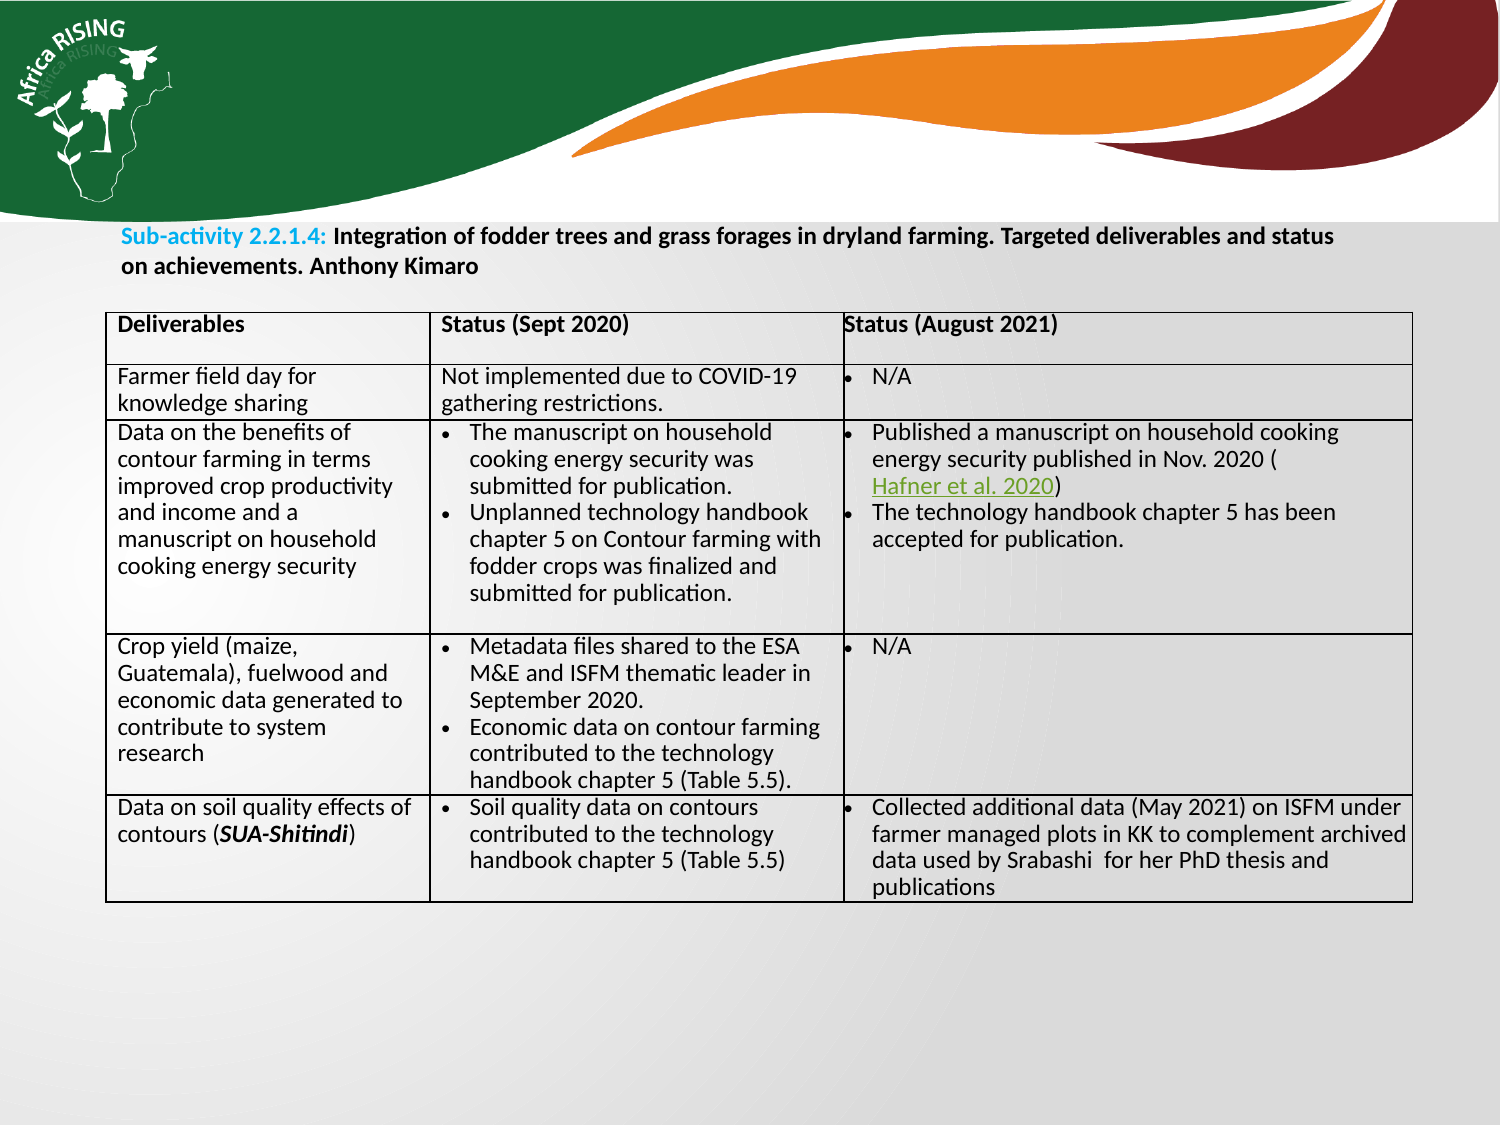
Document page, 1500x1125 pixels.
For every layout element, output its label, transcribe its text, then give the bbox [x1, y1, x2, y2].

picture [0, 0, 1499, 222]
table_header Status (Sept 2020) [431, 313, 843, 364]
table_cell Soil quality data on contours contributed to the technology handbook chapter 5 (Table 5.5) [431, 796, 843, 901]
table_cell Collected additional data (May 2021) on ISFM under farmer managed plots in KK to complement archived data used by Srabashi for her PhD thesis and publications [845, 796, 1412, 901]
table_header Status (August 2021) [845, 313, 1412, 364]
table_cell Not implemented due to COVID-19 gathering restrictions. [431, 365, 843, 419]
table_cell Published a manuscript on household cooking energy security published in Nov. 2020 (Hafner et al. 2020) The technology handbook chapter 5 has been accepted for publication. [845, 421, 1412, 633]
table_cell Data on the benefits of contour farming in terms improved crop productivity and income and a manuscript on household cooking energy security [107, 421, 429, 633]
table_header Deliverables [107, 313, 429, 364]
table_cell N/A [845, 365, 1412, 419]
table_cell Crop yield (maize, Guatemala), fuelwood and economic data generated to contribute to system research [107, 635, 429, 794]
table_cell N/A [845, 635, 1412, 794]
table_cell The manuscript on household cooking energy security was submitted for publication. Unplanned technology handbook chapter 5 on Contour farming with fodder crops was finalized and submitted for publication. [431, 421, 843, 633]
table_cell Farmer field day for knowledge sharing [107, 365, 429, 419]
table_cell Metadata files shared to the ESA M&E and ISFM thematic leader in September 2020. Economic data on contour farming contributed to the technology handbook chapter 5 (Table 5.5). [431, 635, 843, 794]
list Sub-activity 2.2.1.4: Integration of fodder trees and grass forages in dryland farming. Targeted deliverables and status on achievements. Anthony Kimaro [87, 212, 1363, 350]
table_cell Data on soil quality effects of contours (SUA-Shitindi) [107, 796, 429, 901]
